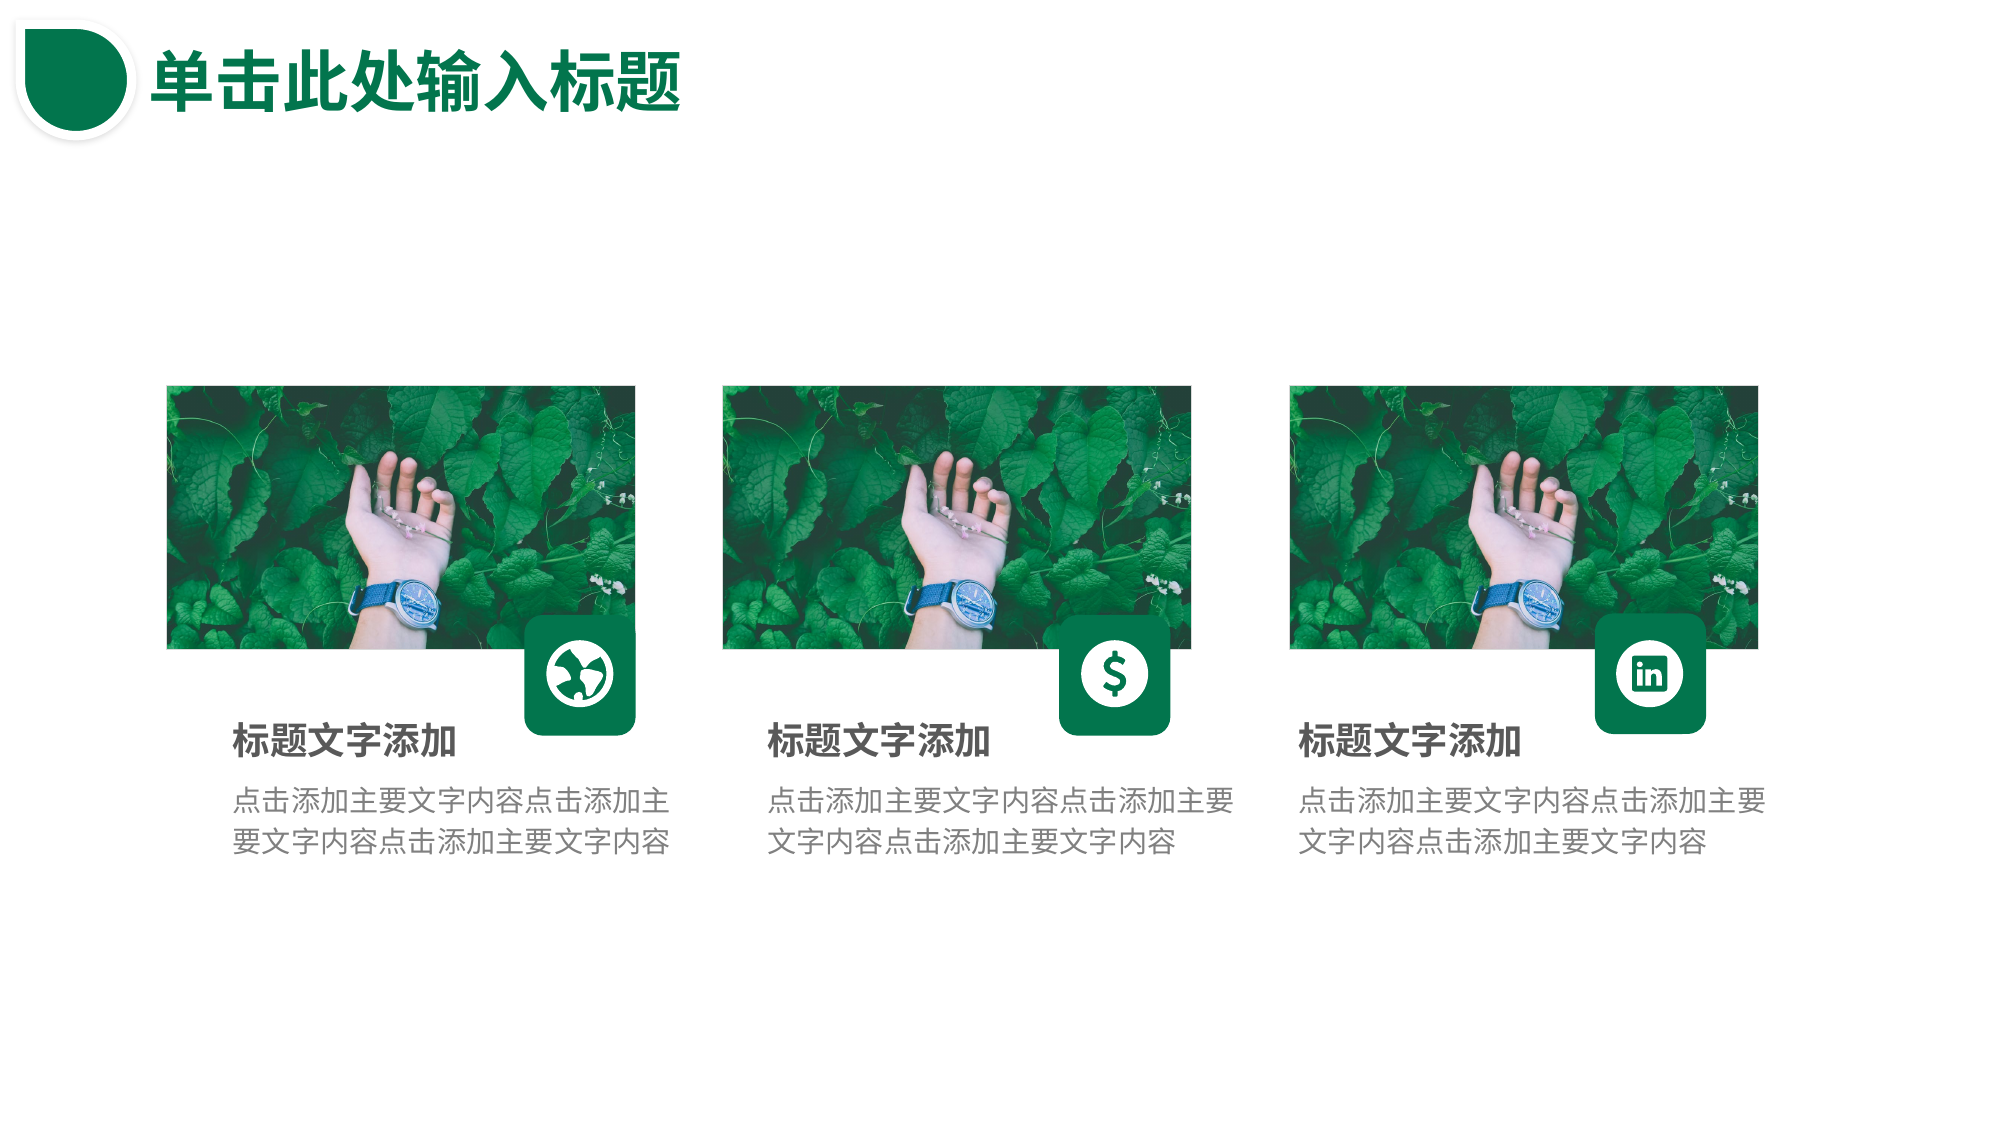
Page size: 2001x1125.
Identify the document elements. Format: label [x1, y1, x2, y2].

text_box [1632, 656, 1667, 691]
text_box [546, 650, 614, 700]
text_box [752, 700, 1263, 864]
text_box [1672, 650, 1708, 700]
text_box [555, 650, 606, 699]
text_box [217, 700, 714, 864]
text_box [20, 24, 701, 136]
text_box [1058, 650, 1092, 700]
picture [1289, 385, 1759, 650]
text_box [1081, 650, 1149, 700]
text_box [1616, 650, 1684, 700]
picture [166, 385, 636, 650]
text_box [1137, 650, 1172, 700]
text_box [523, 650, 557, 700]
text_box [1593, 650, 1627, 700]
picture [722, 385, 1192, 650]
text_box [1283, 700, 1784, 864]
text_box [1104, 651, 1126, 696]
text_box [602, 628, 637, 700]
